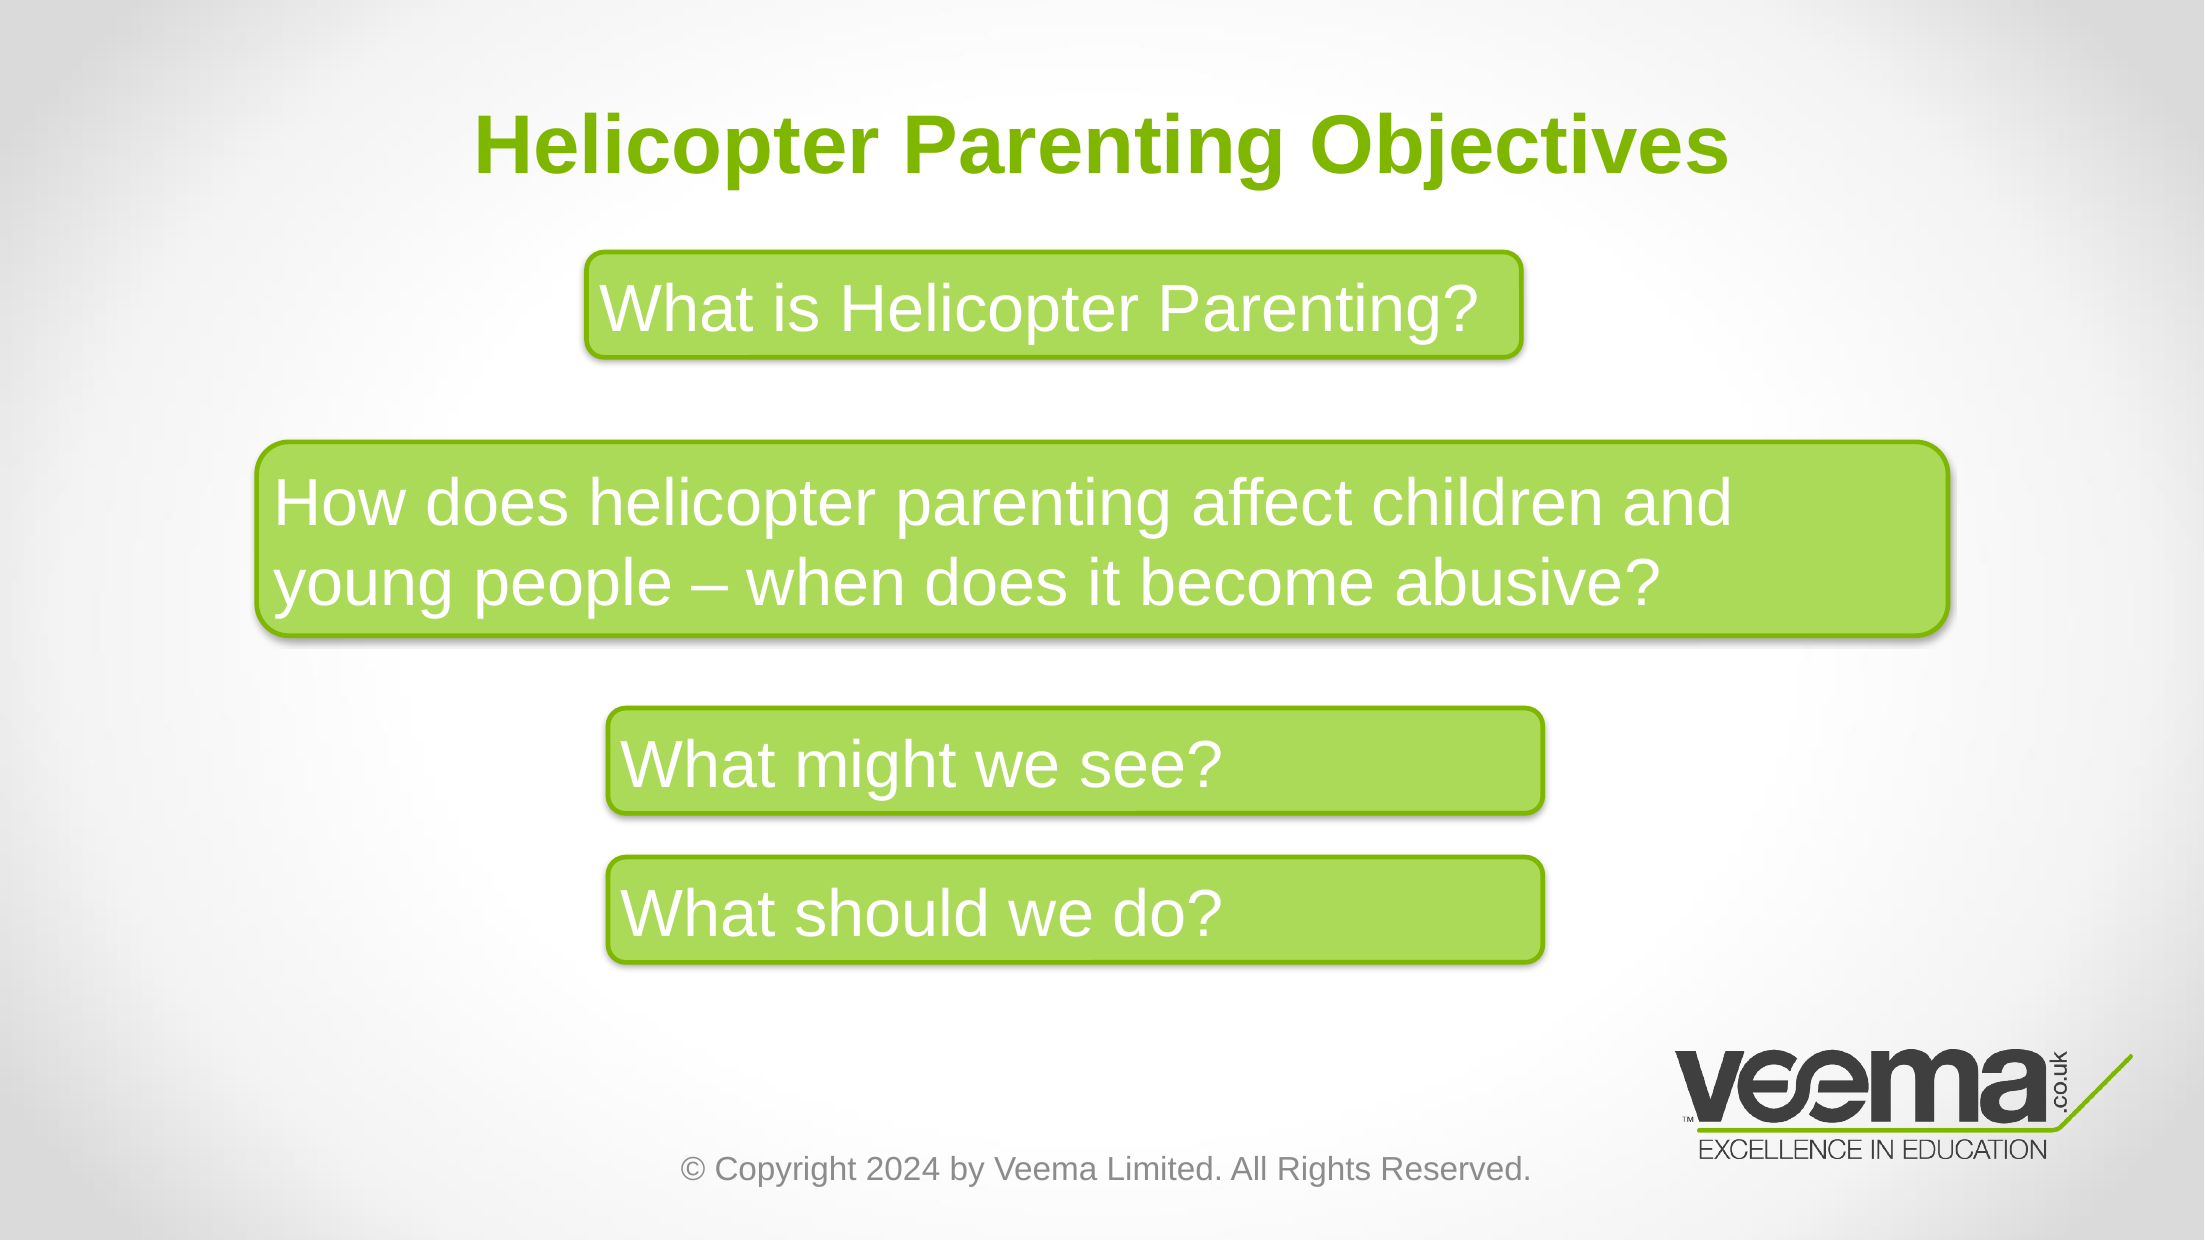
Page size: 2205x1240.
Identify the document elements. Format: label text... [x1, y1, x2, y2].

text_box What might we see? [607, 708, 1543, 814]
text_box What should we do? [607, 857, 1543, 963]
title Helicopter Parenting Objectives [109, 82, 2095, 290]
text_box What is Helicopter Parenting? [586, 252, 1522, 358]
picture [0, 0, 2205, 1240]
text_box How does helicopter parenting affect children and young people – when does it become abusive? [256, 441, 1949, 636]
